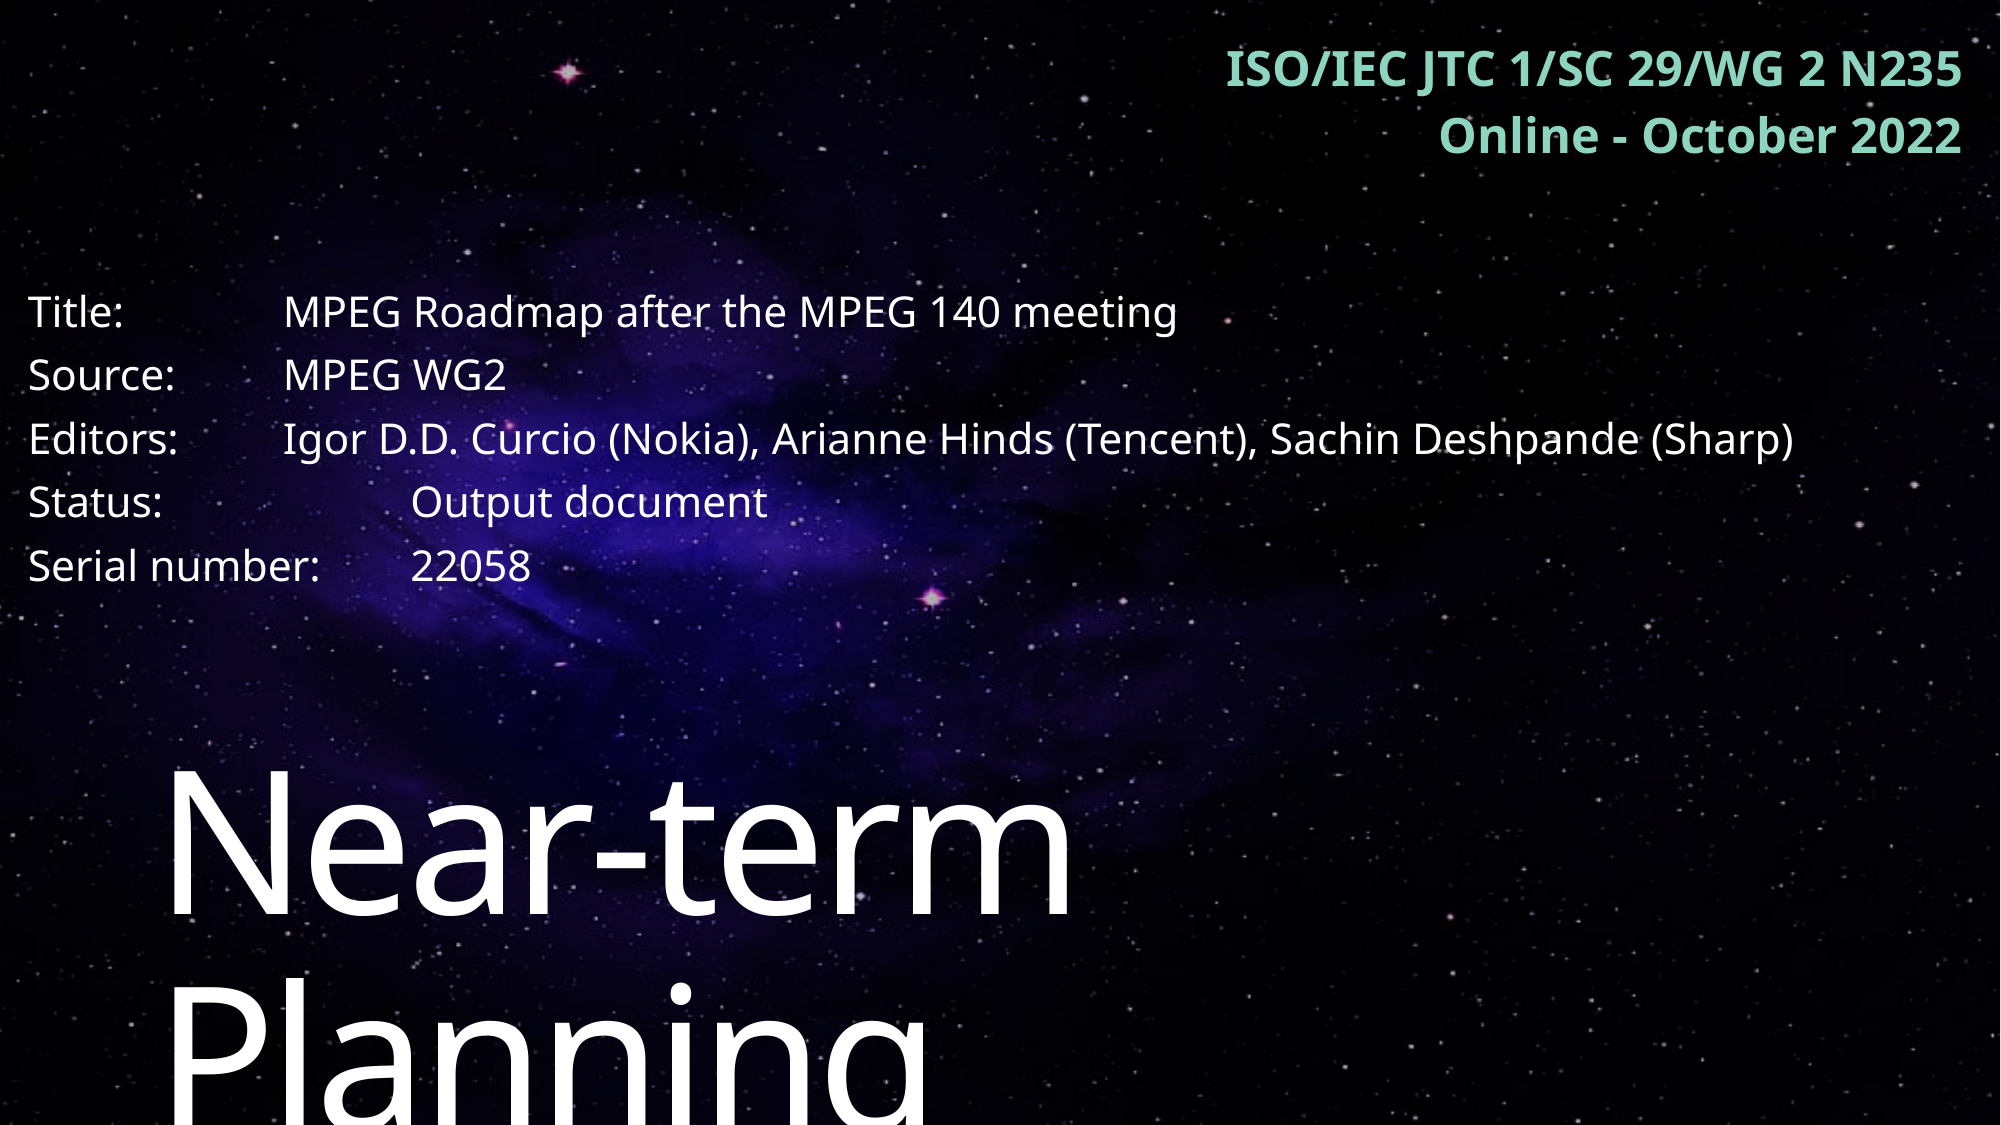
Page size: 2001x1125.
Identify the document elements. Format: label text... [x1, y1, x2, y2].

text_box ISO/IEC JTC 1/SC 29/WG 2 N235 Online - October 2022 [1053, 33, 1978, 172]
picture [0, 0, 2001, 1125]
subtitle Title: MPEG Roadmap after the MPEG 140 meeting Source: MPEG WG2 Editors: Igor D.D. Curcio (Nokia), Arianne Hinds (Tencent), Sachin Deshpande (Sharp) Status: Output document Serial number: 22058 [12, 281, 2000, 598]
title Near-term Planning [140, 733, 1641, 1004]
